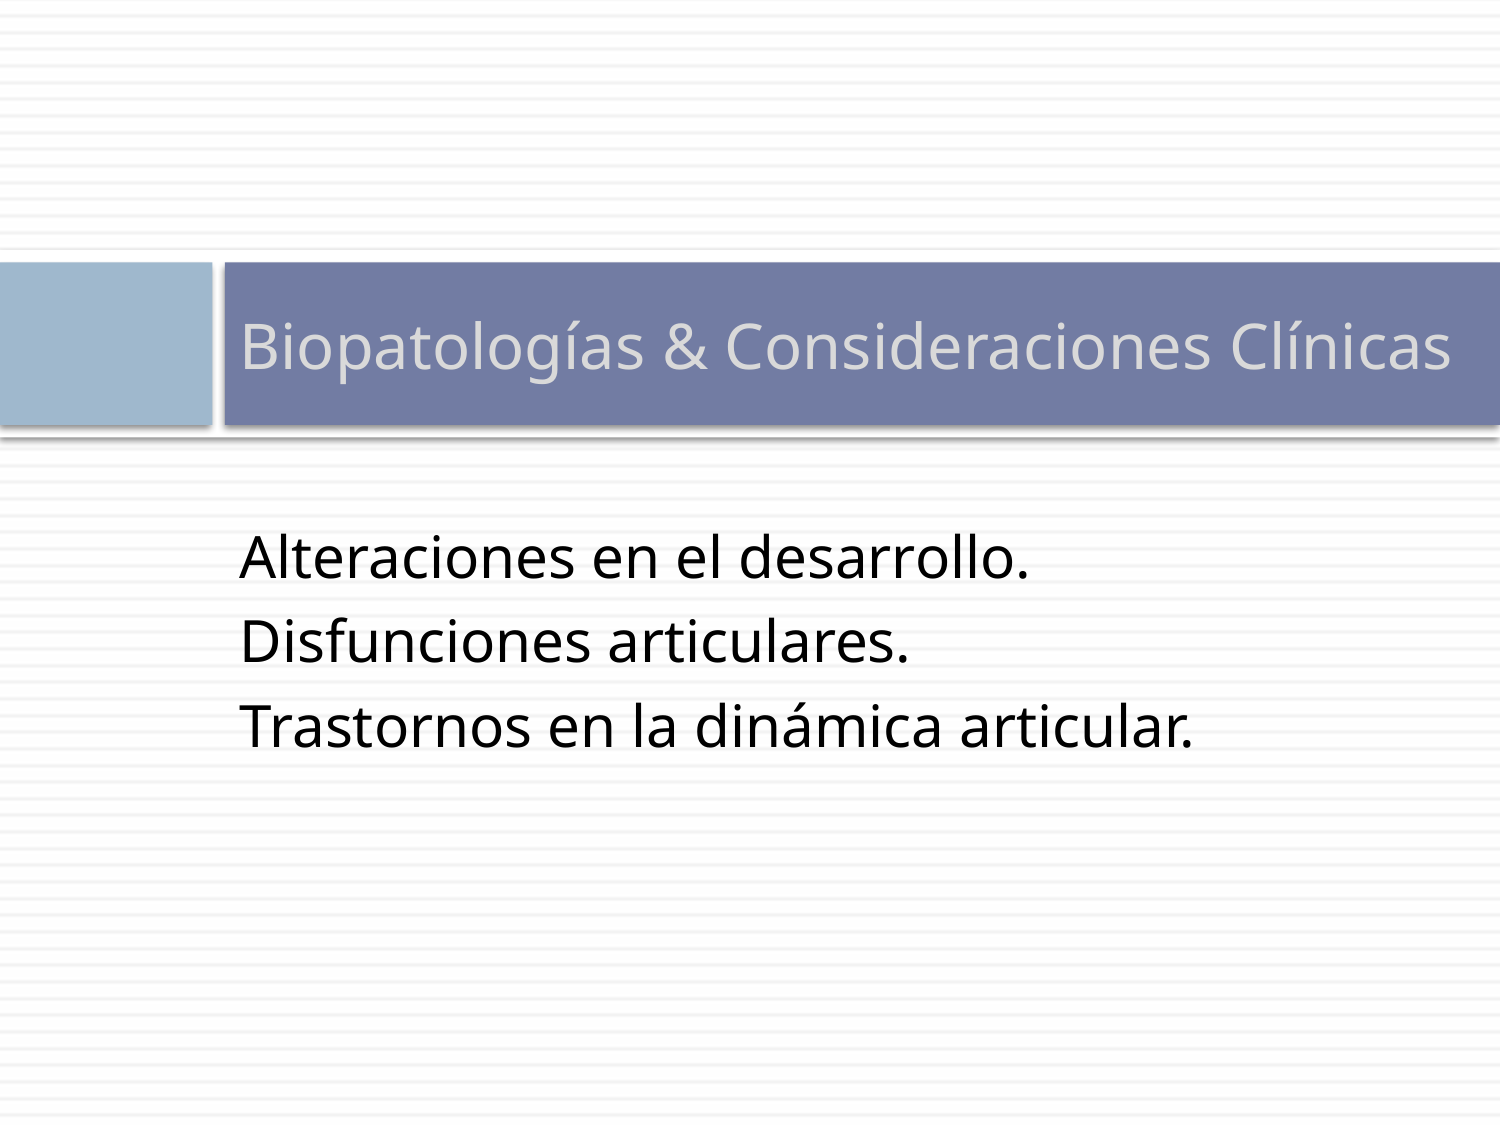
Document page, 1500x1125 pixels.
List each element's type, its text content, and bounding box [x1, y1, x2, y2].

list Alteraciones en el desarrollo. Disfunciones articulares. Trastornos en la dinámica articular. [225, 512, 1394, 787]
title Biopatologías & Consideraciones Clínicas [225, 262, 1475, 425]
